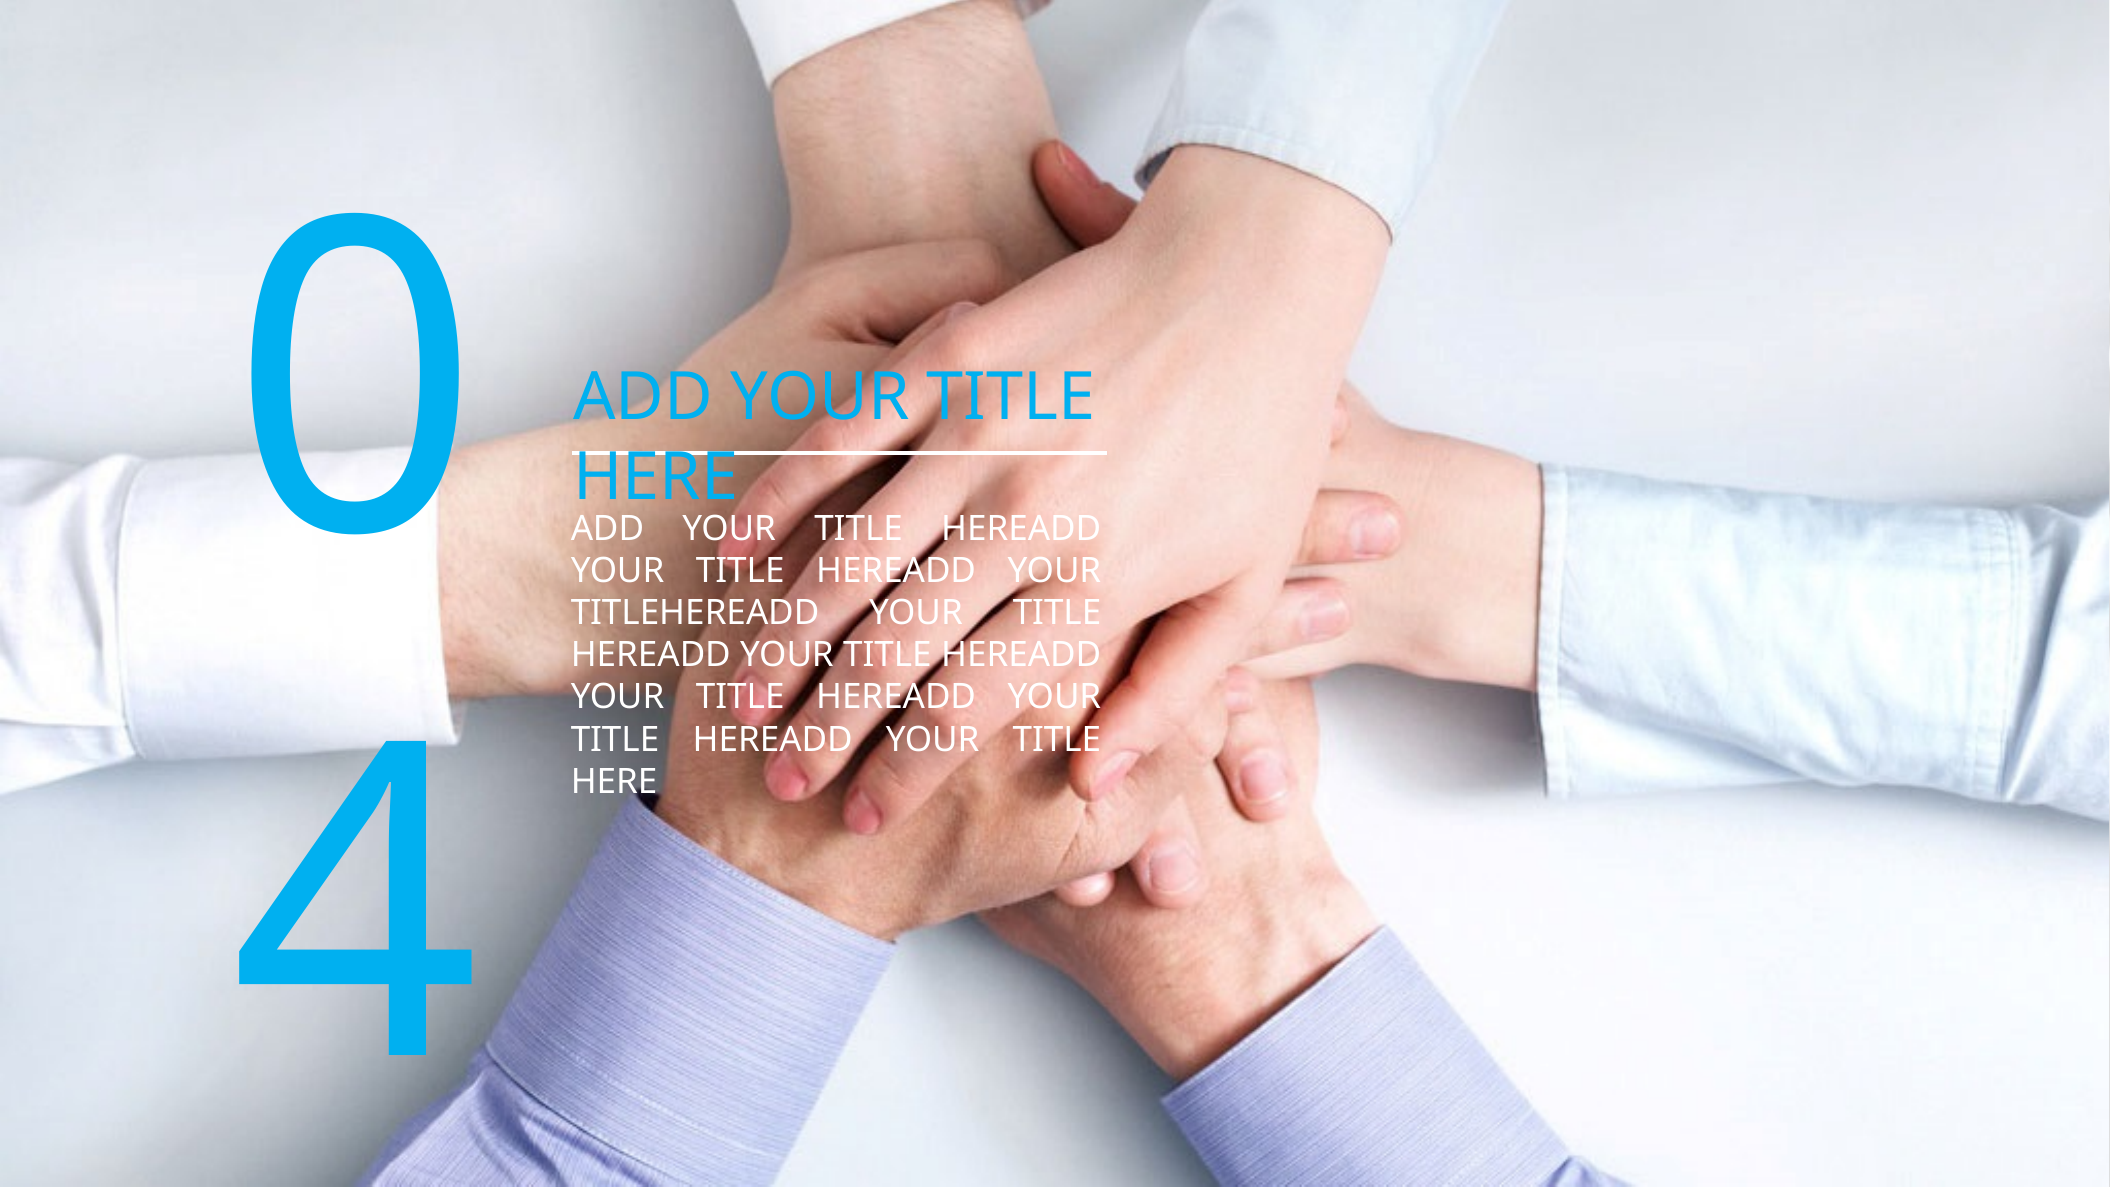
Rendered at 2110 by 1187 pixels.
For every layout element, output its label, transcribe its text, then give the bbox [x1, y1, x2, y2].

text_box ADD YOUR TITLE HERE [558, 345, 1282, 520]
text_box 04 [215, 85, 745, 1150]
text_box [0, 0, 2110, 1187]
text_box ADD YOUR TITLE HEREADD YOUR TITLE HEREADD YOUR TITLEHEREADD YOUR TITLE HEREADD YOUR TITLE HEREADD YOUR TITLE HEREADD YOUR TITLE HEREADD YOUR TITLE HERE [556, 498, 1116, 808]
